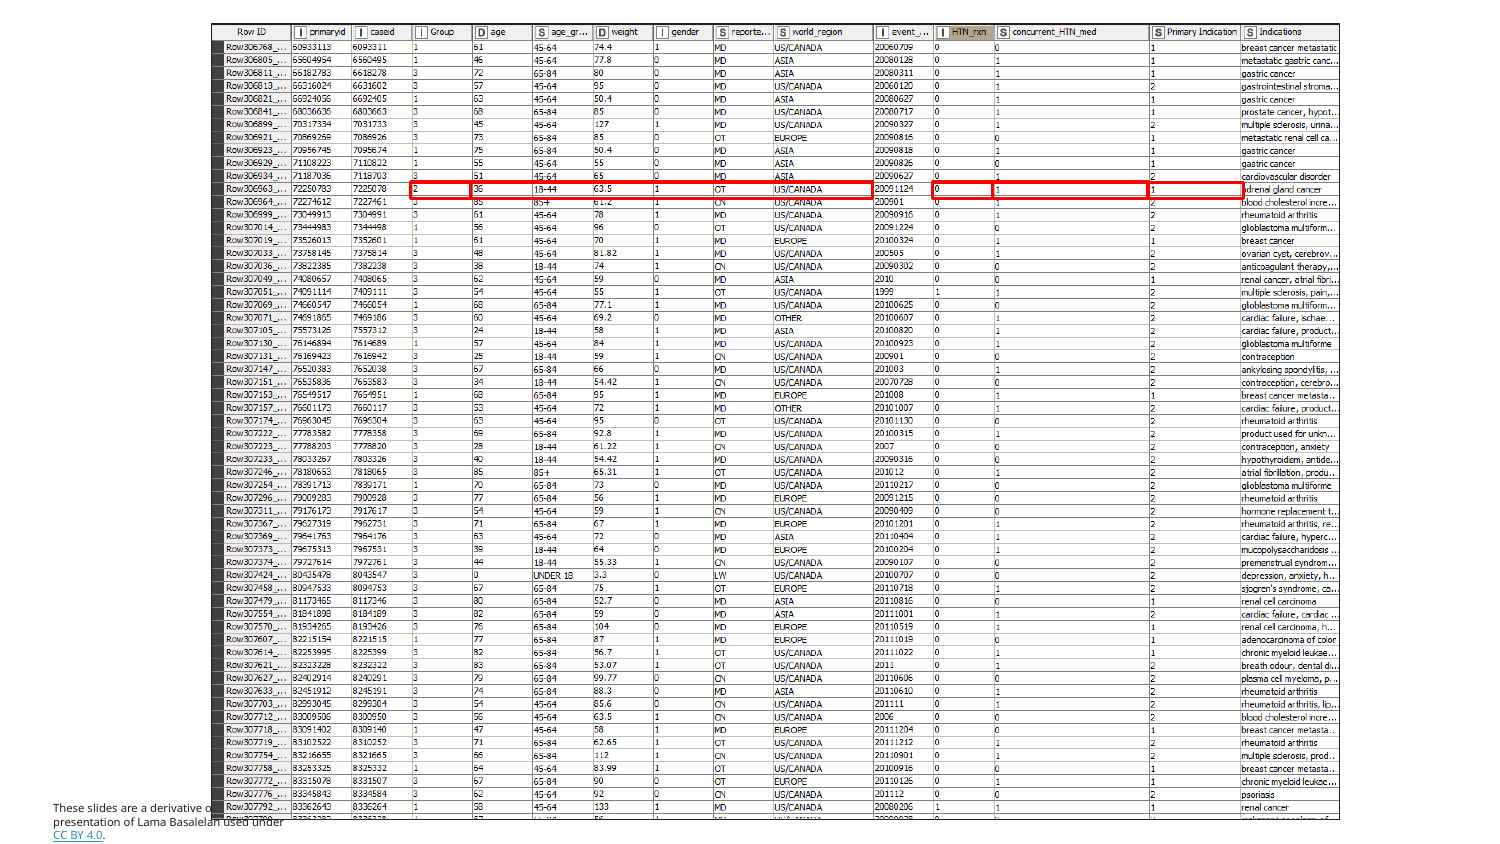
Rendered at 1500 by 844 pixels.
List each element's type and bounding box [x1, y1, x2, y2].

picture [212, 24, 1339, 819]
